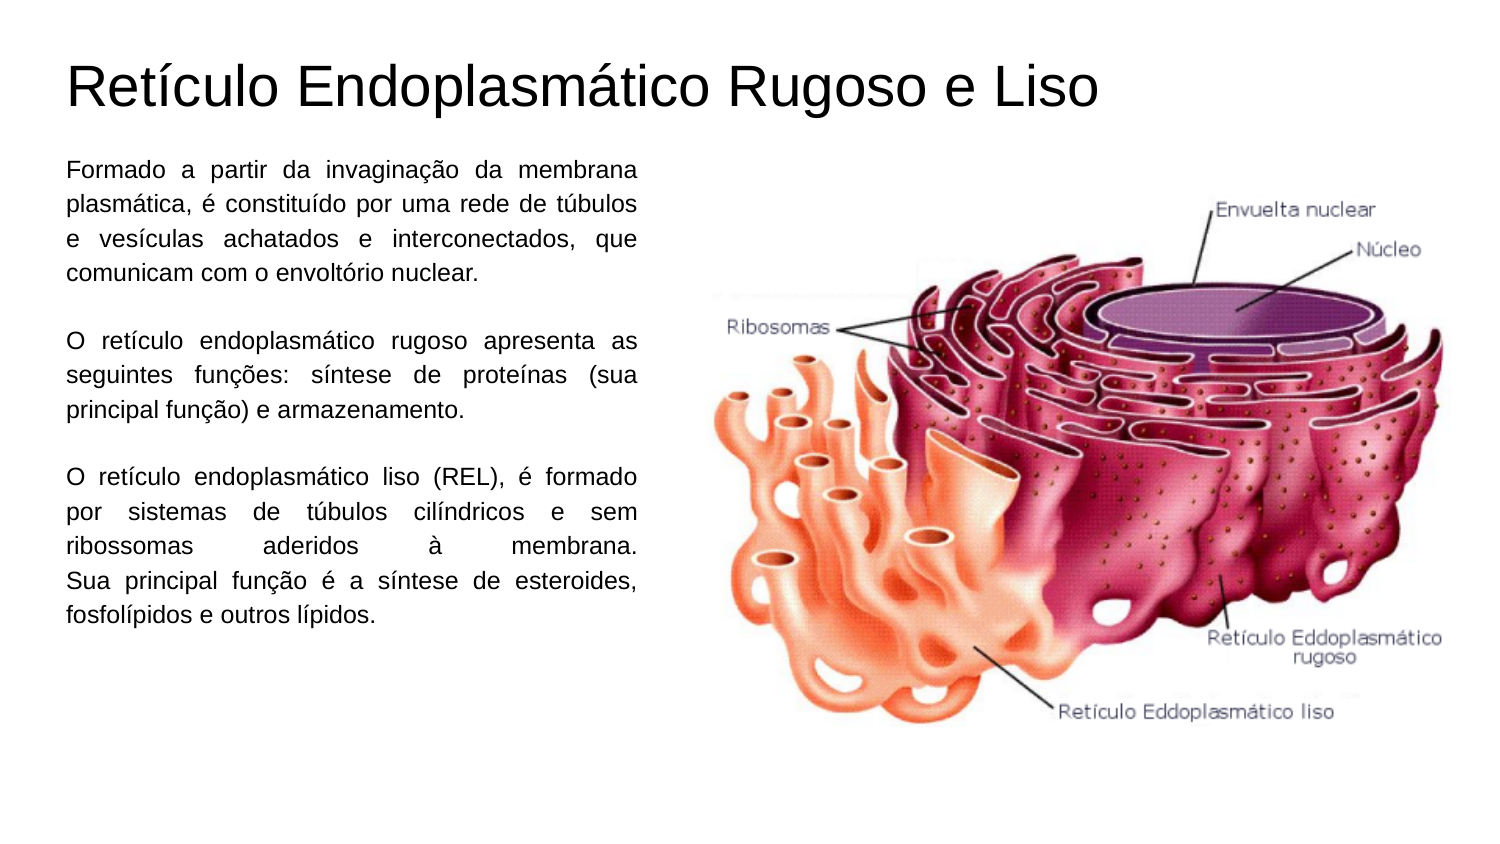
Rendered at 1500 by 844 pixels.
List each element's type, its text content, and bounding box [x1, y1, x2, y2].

list Formado a partir da invaginação da membrana plasmática, é constituído por uma rede de túbulos e vesículas achatados e interconectados, que comunicam com o envoltório nuclear. O retículo endoplasmático rugoso apresenta as seguintes funções: síntese de proteínas (sua principal função) e armazenamento. O retículo endoplasmático liso (REL), é formado por sistemas de túbulos cilíndricos e sem ribossomas aderidos à membrana. Sua principal função é a síntese de esteroides, fosfolípidos e outros lípidos. [51, 133, 655, 644]
picture [704, 191, 1451, 727]
title Retículo Endoplasmático Rugoso e Liso [51, 32, 1119, 127]
